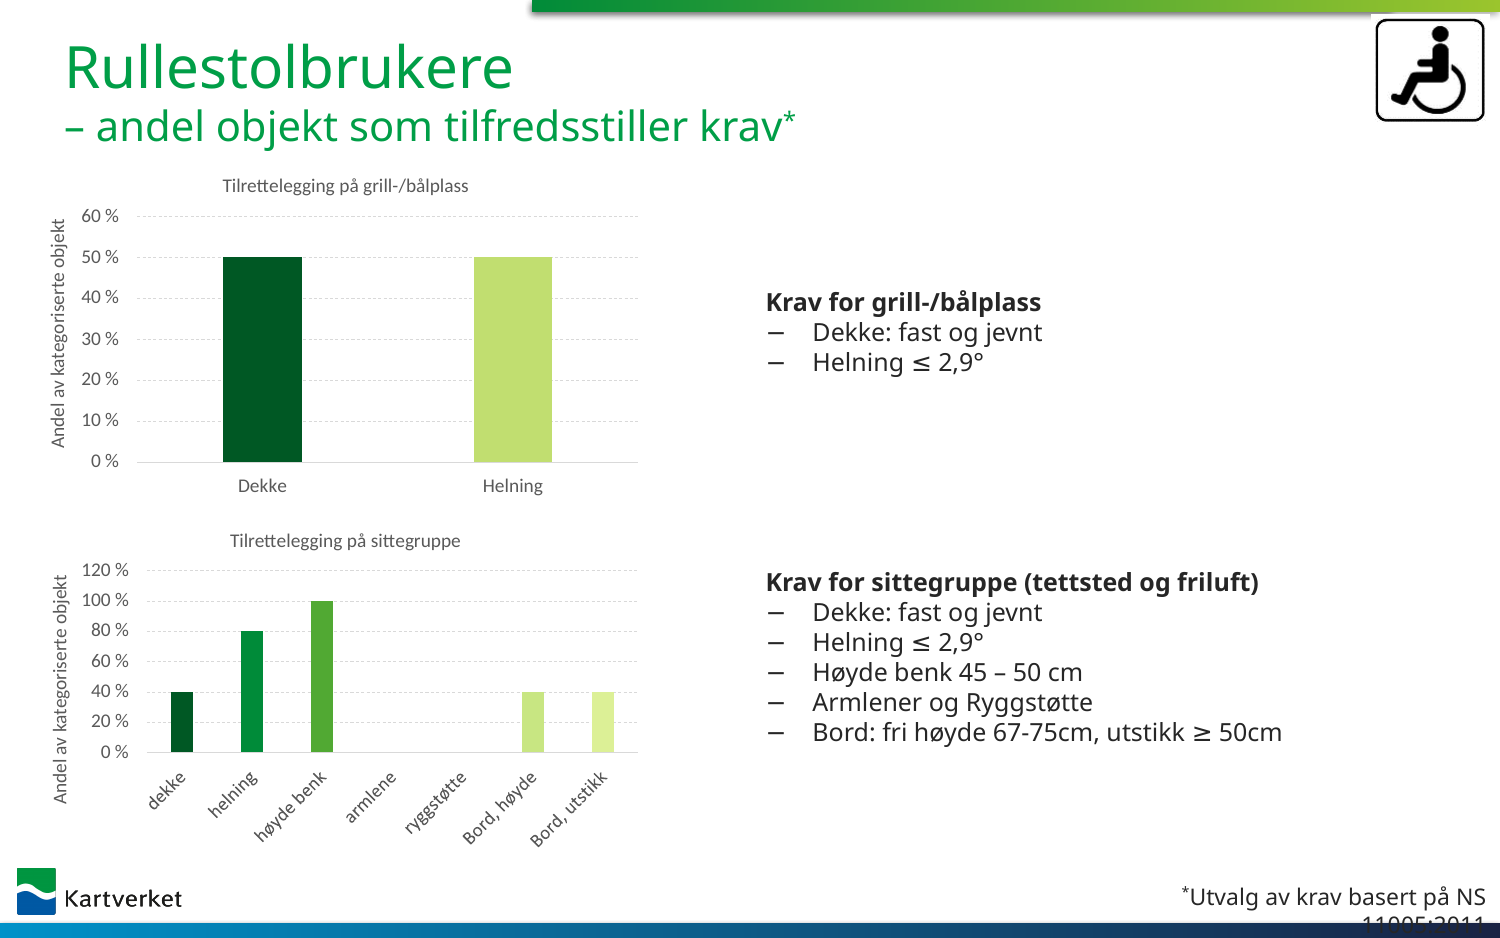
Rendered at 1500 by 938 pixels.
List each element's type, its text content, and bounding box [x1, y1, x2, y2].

picture [41, 520, 650, 859]
text_box *Utvalg av krav basert på NS 11005:2011 [1068, 873, 1500, 938]
text_box Krav for grill-/bålplass Dekke: fast og jevnt Helning ≤ 2,9° [750, 279, 1452, 384]
text_box Rullestolbrukere – andel objekt som tilfredsstiller krav* [49, 14, 1431, 158]
picture [1371, 13, 1491, 127]
picture [41, 166, 650, 505]
text_box Krav for sittegruppe (tettsted og friluft) Dekke: fast og jevnt Helning ≤ 2,9° Høyde benk 45 – 50 cm Armlener og Ryggstøtte Bord: fri høyde 67-75cm, utstikk ≥ 50cm [750, 559, 1500, 754]
